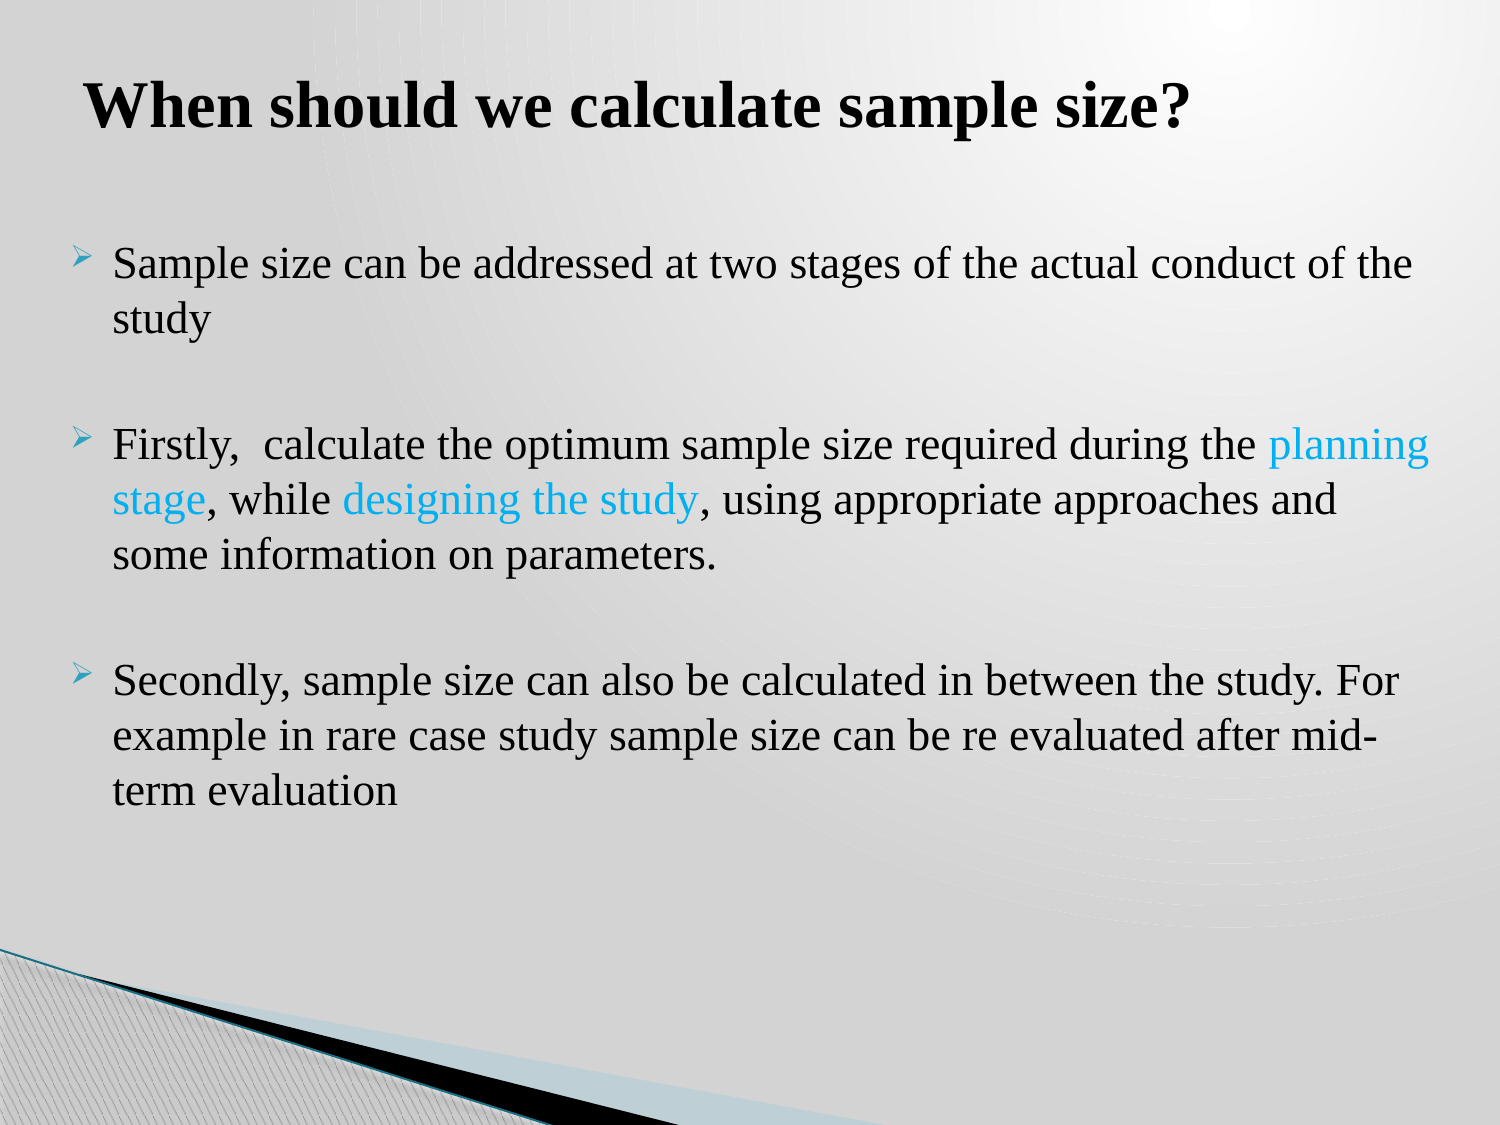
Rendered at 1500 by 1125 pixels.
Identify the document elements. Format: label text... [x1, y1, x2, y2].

title When should we calculate sample size? [50, 24, 1388, 138]
list Sample size can be addressed at two stages of the actual conduct of the study Firstly, calculate the optimum sample size required during the planning stage, while designing the study, using appropriate approaches and some information on parameters. Secondly, sample size can also be calculated in between the study. For example in rare case study sample size can be re evaluated after mid-term evaluation [37, 224, 1450, 1113]
